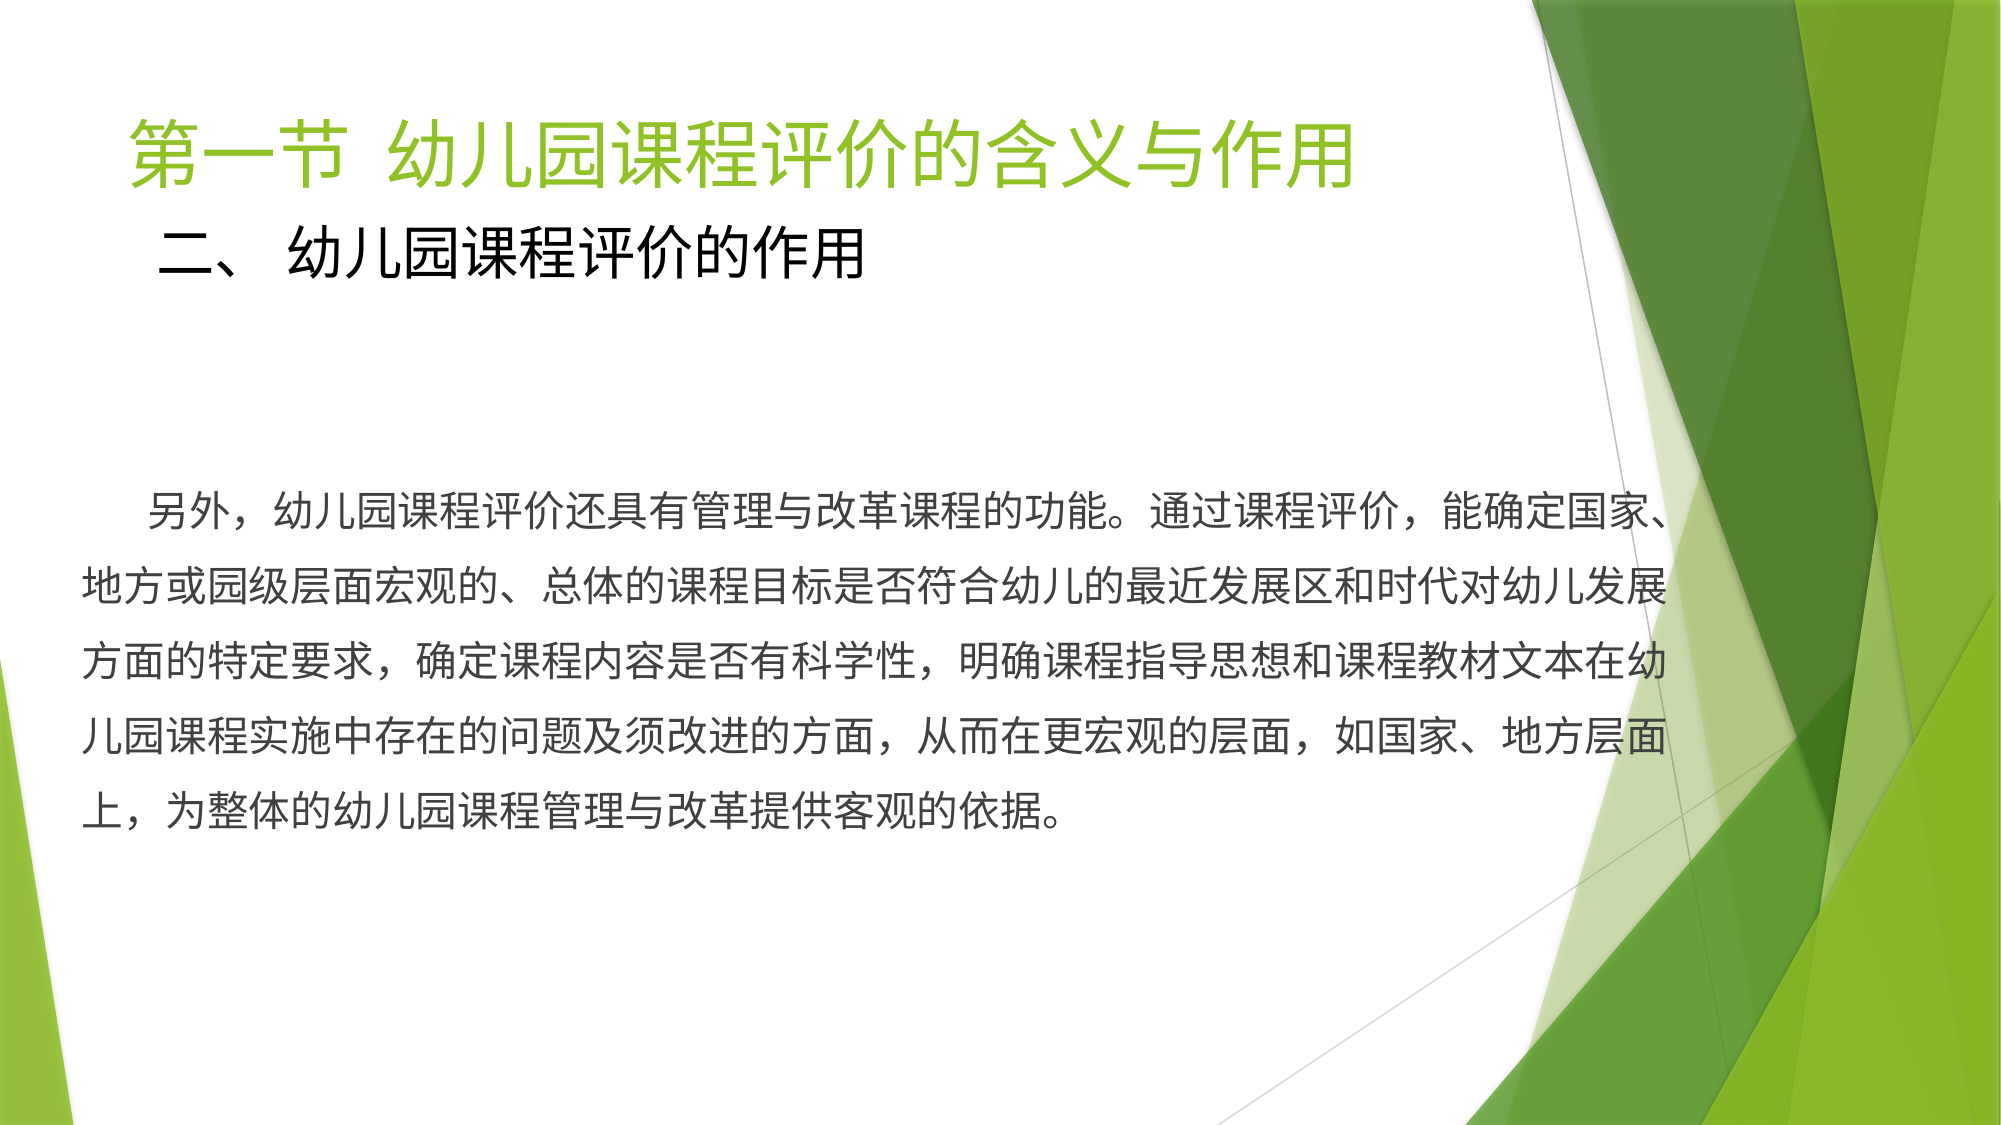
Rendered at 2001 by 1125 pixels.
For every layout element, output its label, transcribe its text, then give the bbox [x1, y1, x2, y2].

list 另外，幼儿园课程评价还具有管理与改革课程的功能。通过课程评价，能确定国家、地方或园级层面宏观的、总体的课程目标是否符合幼儿的最近发展区和时代对幼儿发展方面的特定要求，确定课程内容是否有科学性，明确课程指导思想和课程教材文本在幼儿园课程实施中存在的问题及须改进的方面，从而在更宏观的层面，如国家、地方层面上，为整体的幼儿园课程管理与改革提供客观的依据。 [66, 452, 1710, 887]
text_box 二、 幼儿园课程评价的作用 [141, 208, 1451, 294]
title 第一节 幼儿园课程评价的含义与作用 [111, 99, 1522, 317]
